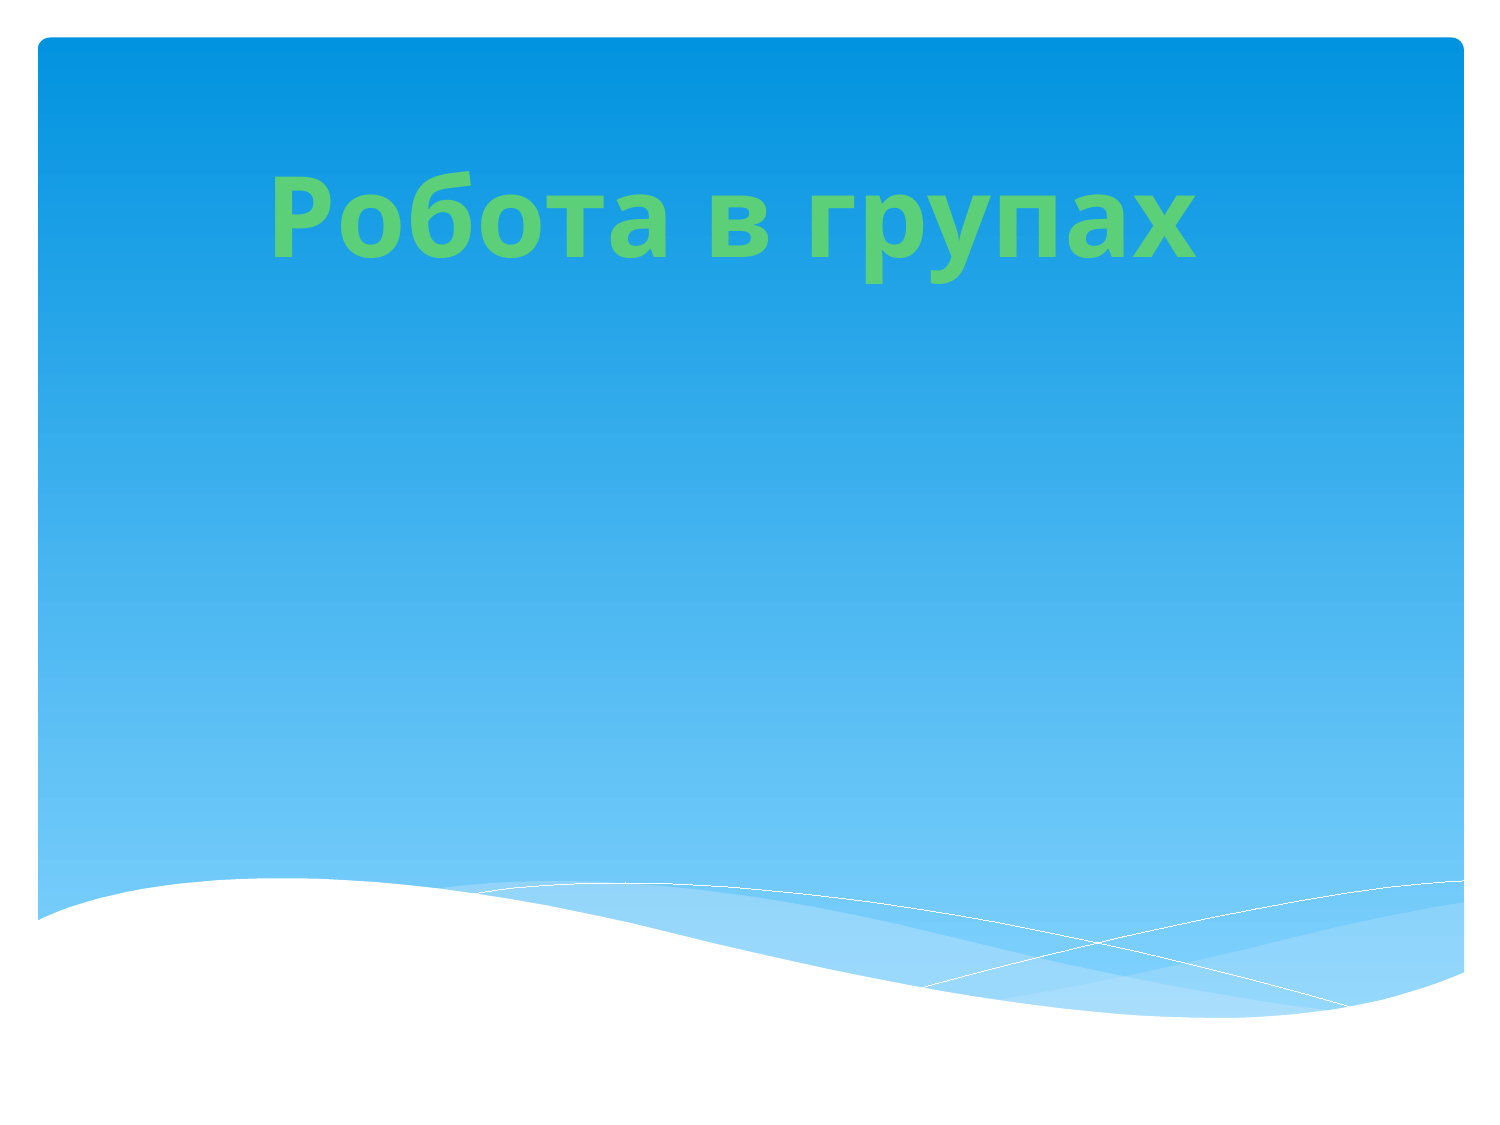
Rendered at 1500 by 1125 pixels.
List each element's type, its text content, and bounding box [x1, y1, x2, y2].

text_box Робота в групах [250, 137, 1214, 288]
